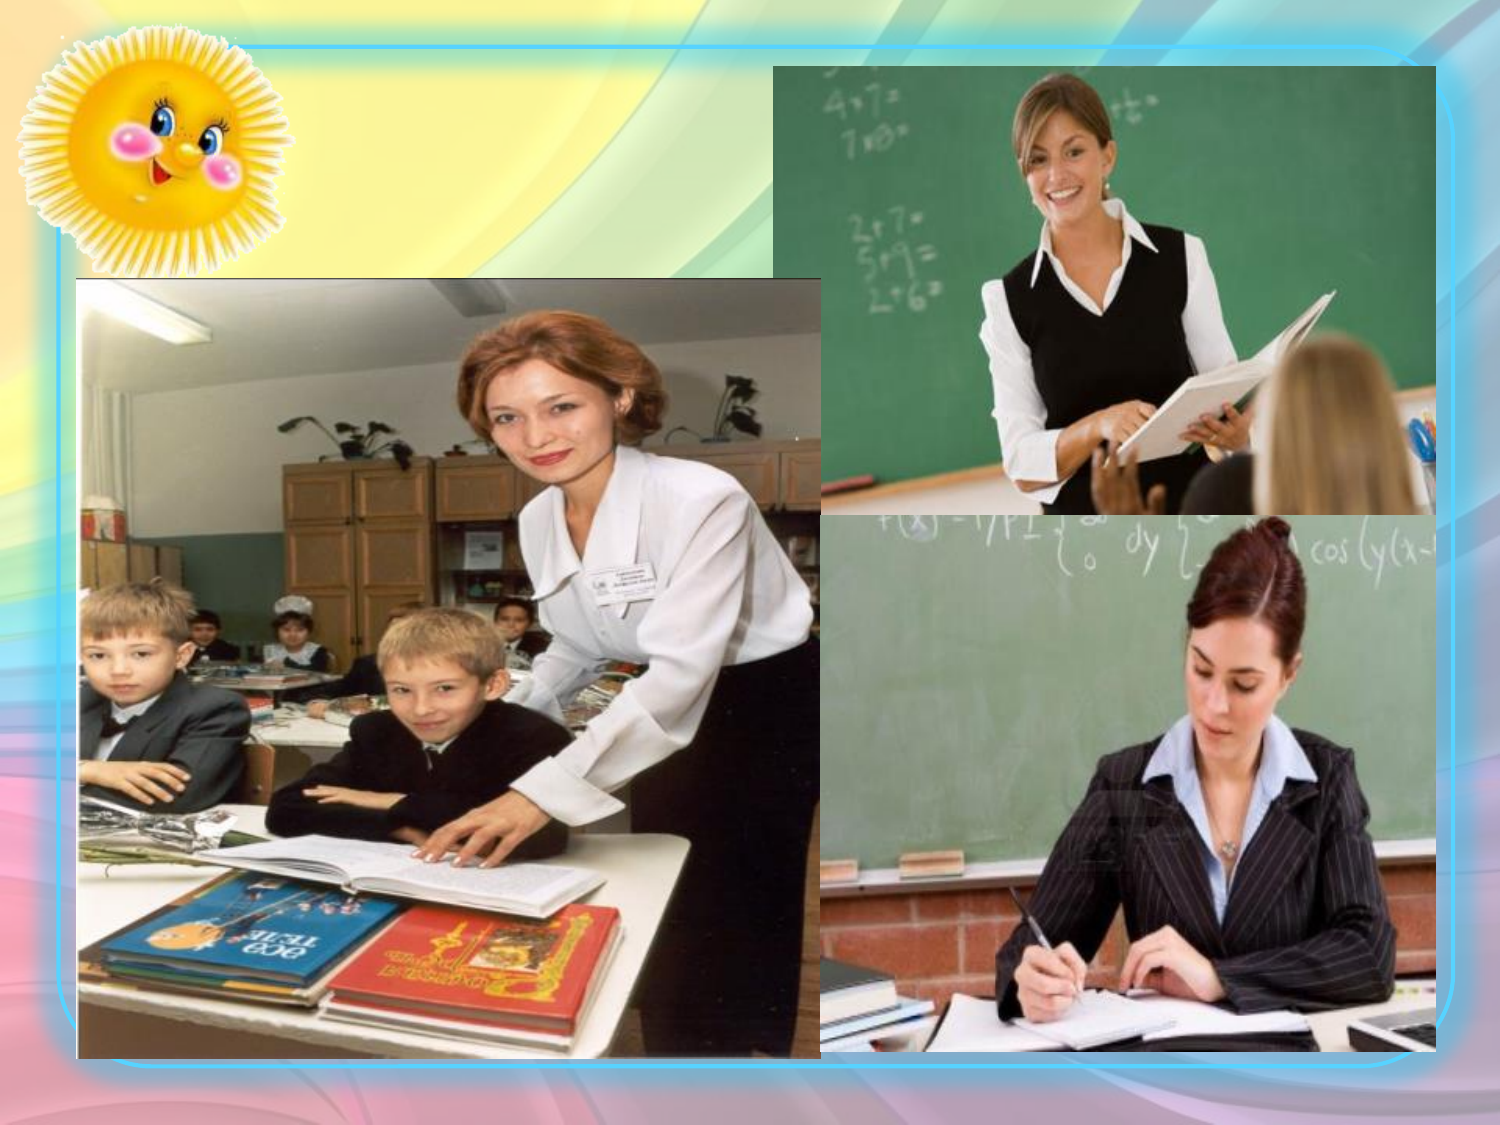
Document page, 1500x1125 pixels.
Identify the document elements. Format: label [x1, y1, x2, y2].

picture [11, 11, 1436, 1059]
